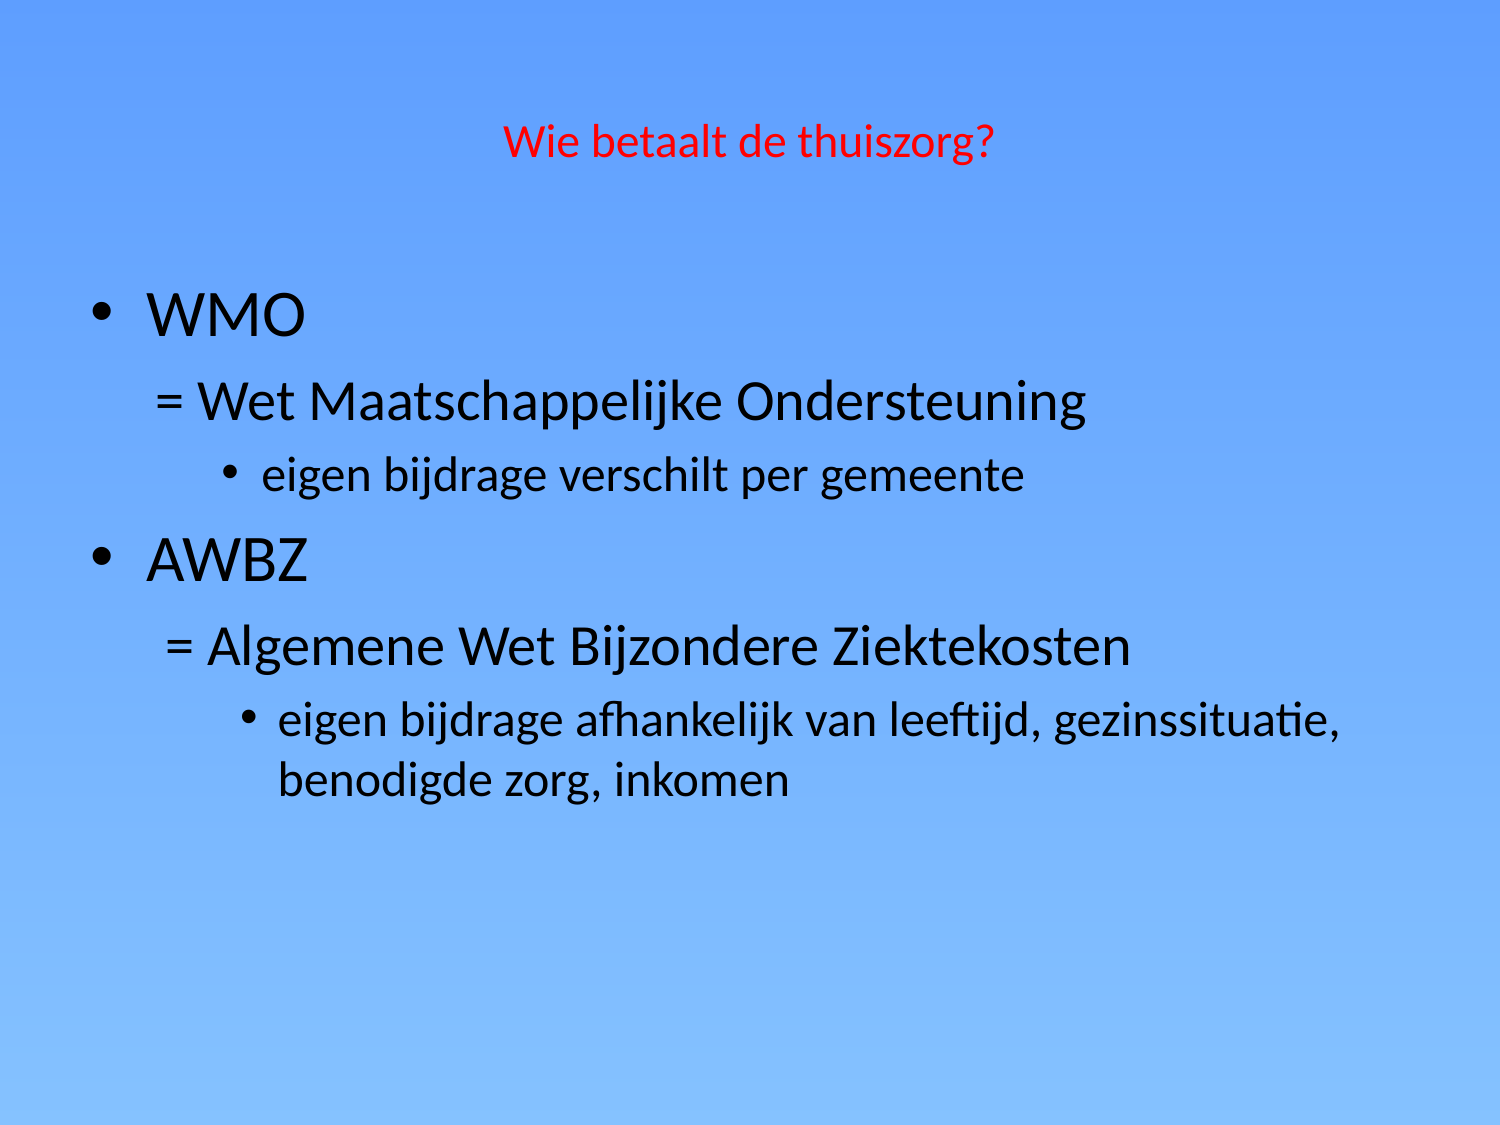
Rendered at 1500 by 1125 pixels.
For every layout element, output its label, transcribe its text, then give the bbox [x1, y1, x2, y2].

title Wie betaalt de thuiszorg? [75, 45, 1425, 233]
list WMO = Wet Maatschappelijke Ondersteuning eigen bijdrage verschilt per gemeente AWBZ = Algemene Wet Bijzondere Ziektekosten eigen bijdrage afhankelijk van leeftijd, gezinssituatie, benodigde zorg, inkomen [75, 262, 1425, 1005]
